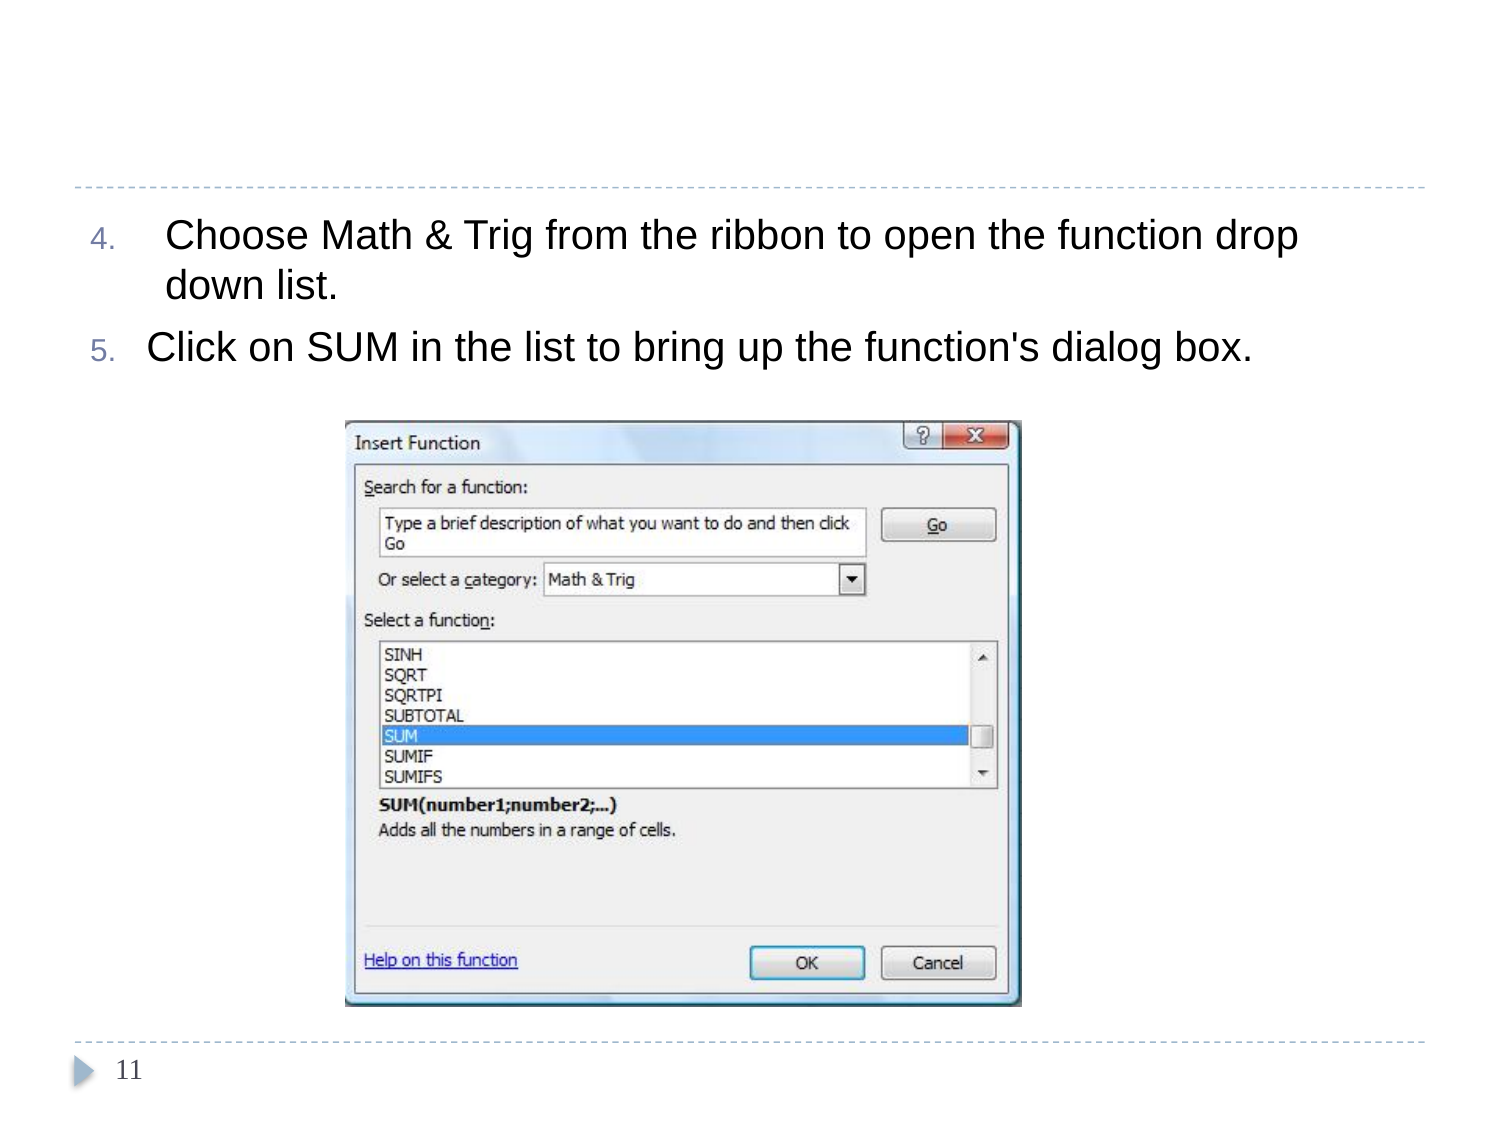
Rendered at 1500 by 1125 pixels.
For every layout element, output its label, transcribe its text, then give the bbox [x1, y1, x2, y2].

slide_number 11 [100, 1042, 426, 1103]
picture [344, 420, 1022, 1007]
list Choose Math & Trig from the ribbon to open the function drop down list. Click on SUM in the list to bring up the function's dialog box. [74, 199, 1426, 1011]
